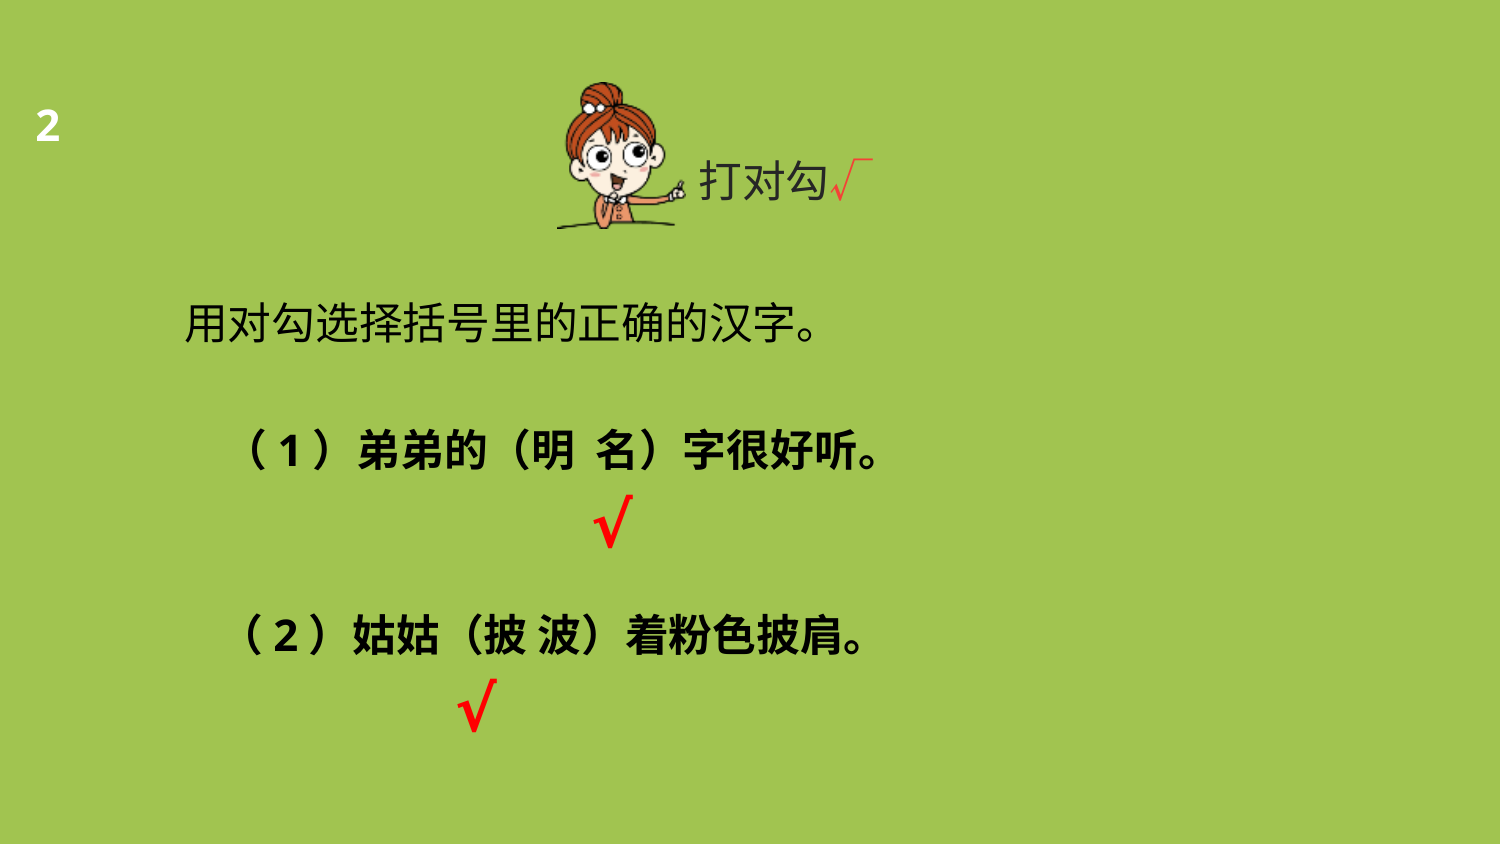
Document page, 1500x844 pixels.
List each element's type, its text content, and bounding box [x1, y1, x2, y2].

text_box √ [580, 479, 678, 566]
picture [557, 82, 686, 229]
text_box 用对勾选择括号里的正确的汉字。 [172, 289, 1025, 354]
text_box √ [444, 663, 542, 750]
text_box 打对勾√ [690, 136, 970, 224]
text_box （2）姑姑（披 波）着粉色披肩。 [207, 602, 1234, 667]
text_box 2 [12, 85, 84, 163]
text_box （1）弟弟的（明 名）字很好听。 [212, 416, 1201, 481]
